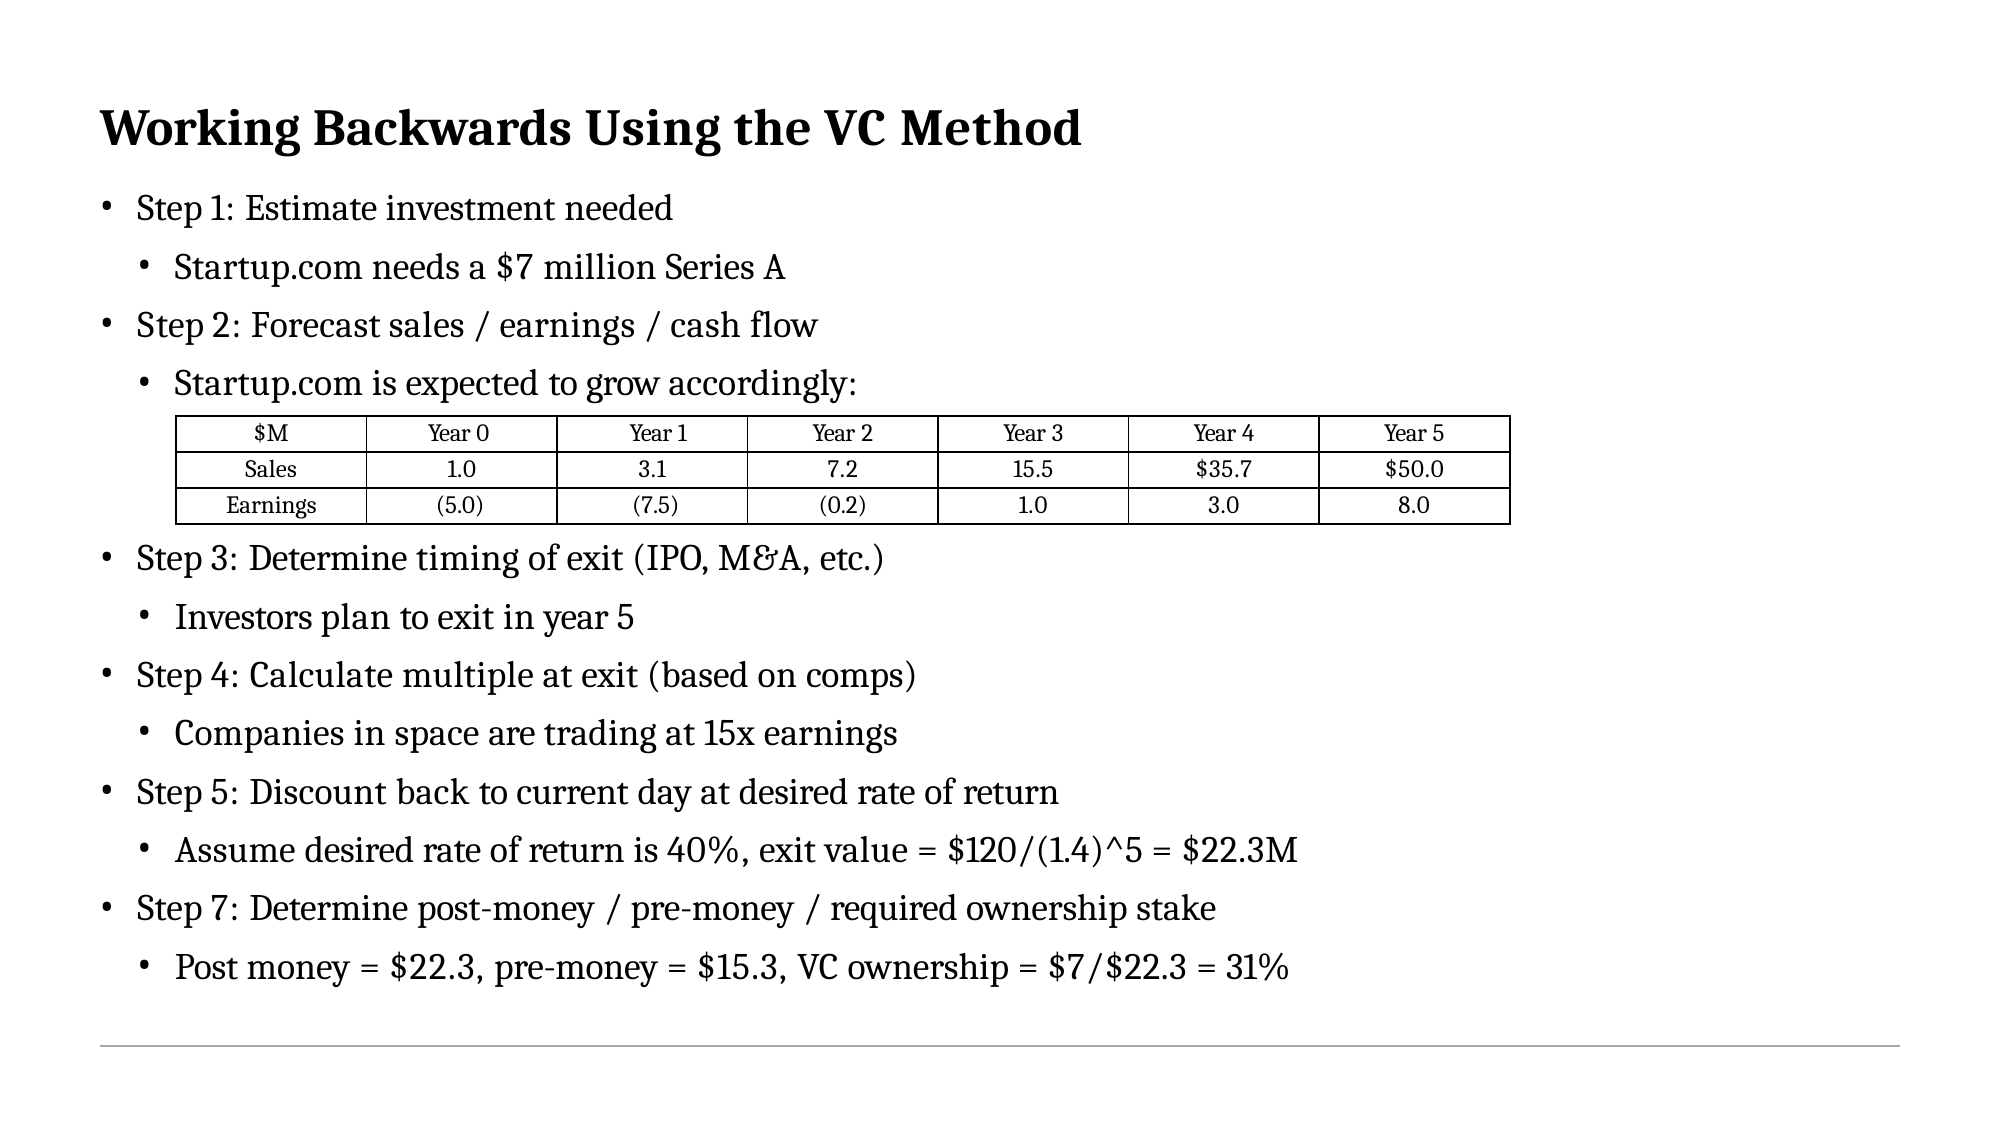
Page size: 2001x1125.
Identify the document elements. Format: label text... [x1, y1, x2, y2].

text_box Step 1: Estimate investment needed Startup.com needs a $7 million Series A Step 2: Forecast sales / earnings / cash flow Startup.com is expected to grow accordingly: [97, 167, 902, 404]
table_cell 1.0 [939, 489, 1128, 523]
table_header Year 2 [748, 417, 937, 451]
table_cell $50.0 [1320, 453, 1509, 487]
table_cell (0.2) [748, 489, 937, 523]
table_header Year 1 [558, 417, 747, 451]
table_cell Earnings [177, 489, 366, 523]
table_cell 8.0 [1320, 489, 1509, 523]
text_box Step 3: Determine timing of exit (IPO, M&A, etc.) Investors plan to exit in year 5 Step 4: Calculate multiple at exit (based on comps) Companies in space are trading at 15x earnings Step 5: Discount back to current day at desired rate of return Assume desired rate of return is 40%, exit value = $120/(1.4)^5 = $22.3M Step 7: Determine post-money / pre-money / required ownership stake Post money = $22.3, pre-money = $15.3, VC ownership = $7/$22.3 = 31% [97, 517, 1378, 987]
table_cell $35.7 [1129, 453, 1318, 487]
table_cell (7.5) [558, 489, 747, 523]
table_header Year 0 [367, 417, 556, 451]
table_cell 1.0 [367, 453, 556, 487]
table_cell 3.0 [1129, 489, 1318, 523]
table_cell (5.0) [367, 489, 556, 523]
table_header Year 4 [1129, 417, 1318, 451]
table_cell 15.5 [939, 453, 1128, 487]
table_header $M [177, 417, 366, 451]
table_header Year 5 [1320, 417, 1509, 451]
table_cell Sales [177, 453, 366, 487]
table_cell 3.1 [558, 453, 747, 487]
table_cell 7.2 [748, 453, 937, 487]
title Working Backwards Using the VC Method [97, 91, 1116, 282]
table_header Year 3 [939, 417, 1128, 451]
